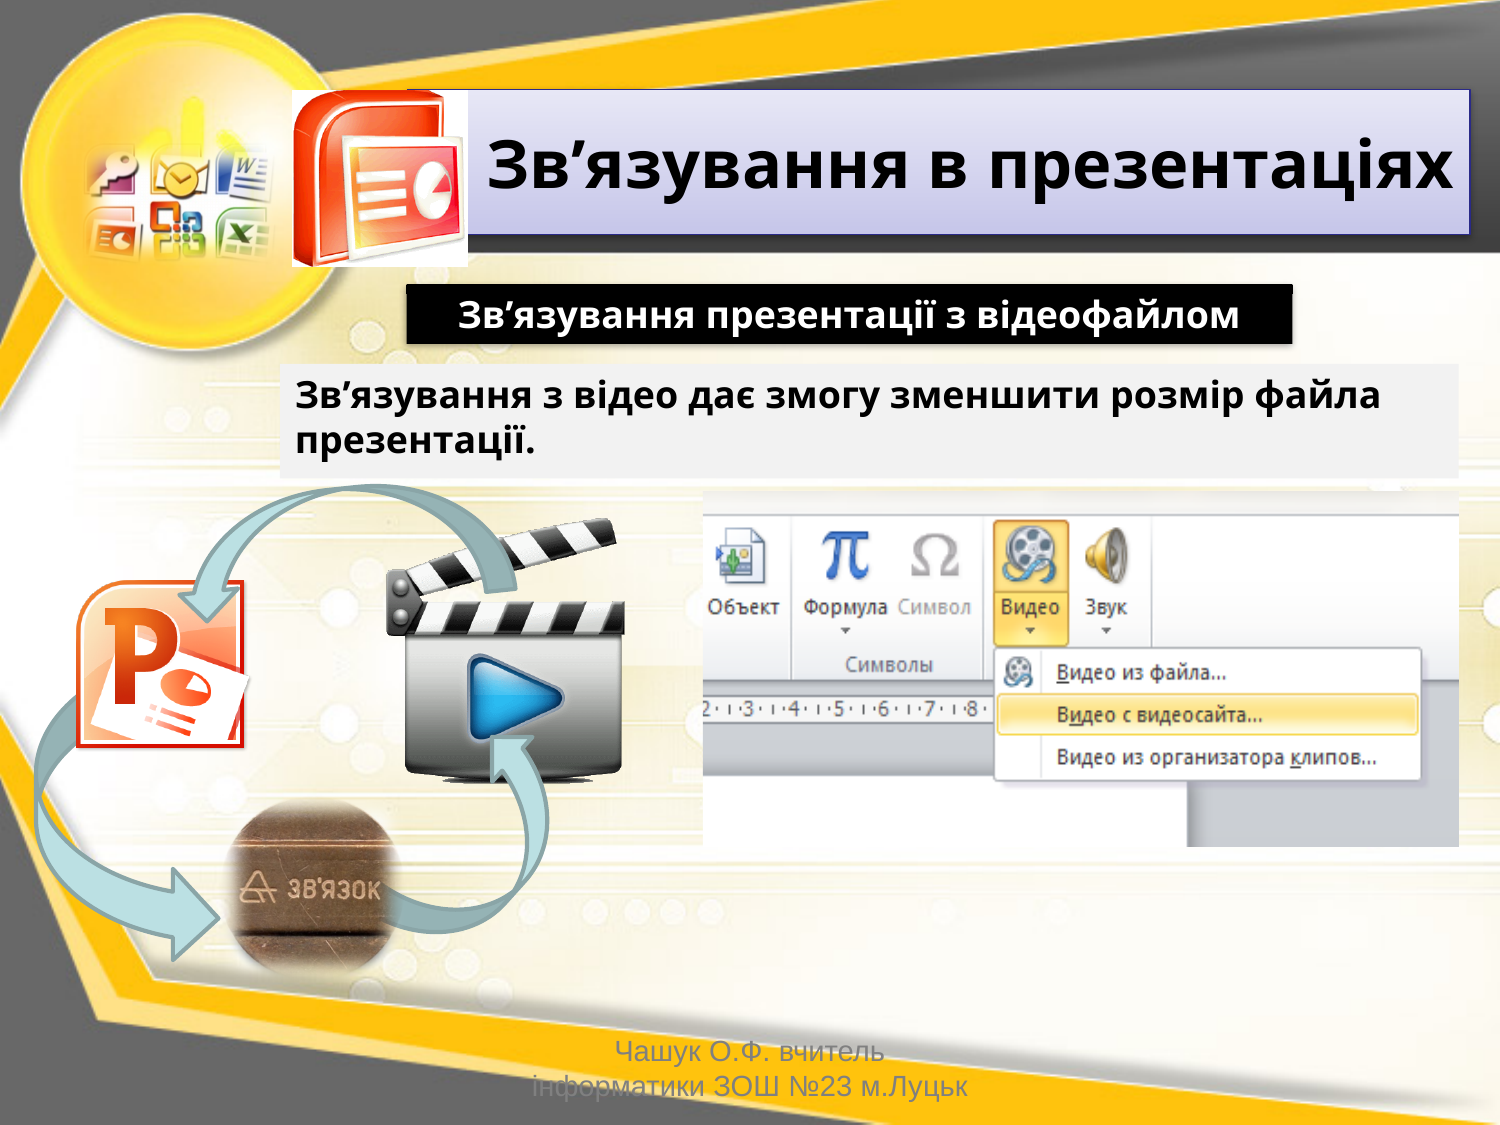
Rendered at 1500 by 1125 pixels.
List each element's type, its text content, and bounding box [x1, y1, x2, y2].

text_box [411, 801, 550, 935]
picture [0, 0, 1500, 1125]
text_box [33, 698, 213, 963]
footer Чашук О.Ф. вчитель інформатики ЗОШ №23 м.Луцьк [512, 1024, 988, 1103]
text_box Зв’язування презентації з відеофайлом [406, 284, 1293, 344]
list Зв’язування з відео дає змогу зменшити розмір файла презентації. [279, 363, 1459, 479]
text_box [196, 483, 464, 578]
title Зв’язування в презентаціях [466, 89, 1471, 235]
